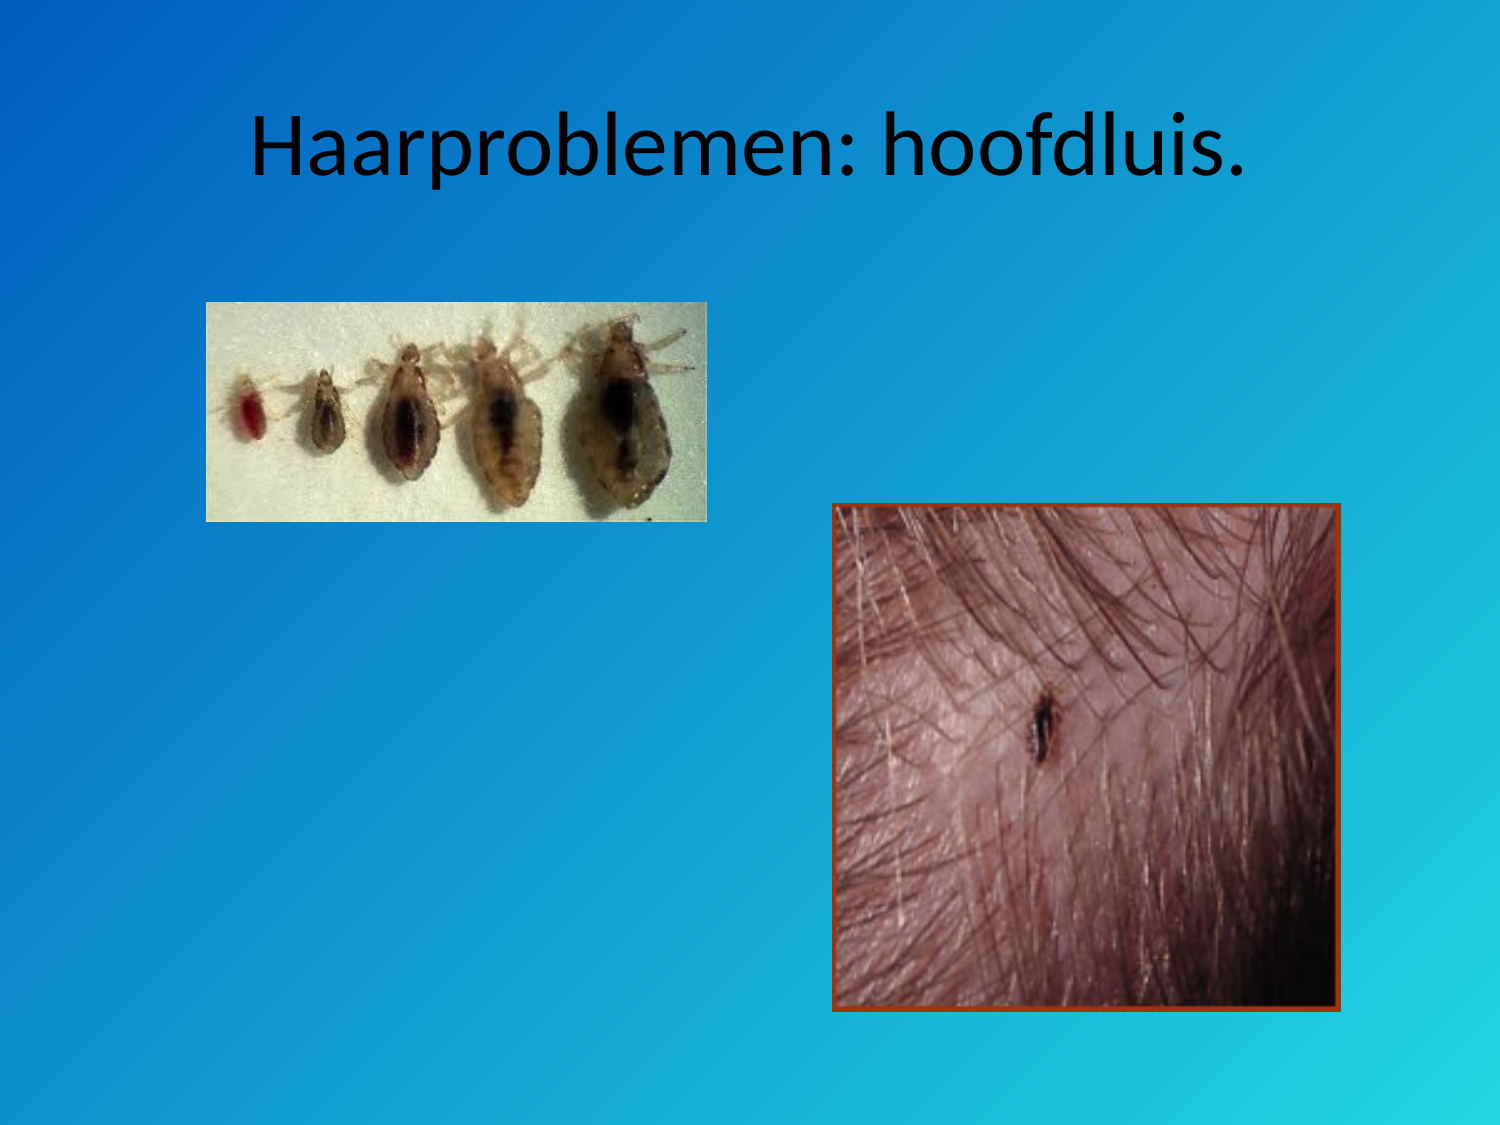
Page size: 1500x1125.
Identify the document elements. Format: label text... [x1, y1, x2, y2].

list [206, 302, 707, 522]
title Haarproblemen: hoofdluis. [75, 45, 1425, 233]
picture [825, 499, 1341, 1012]
